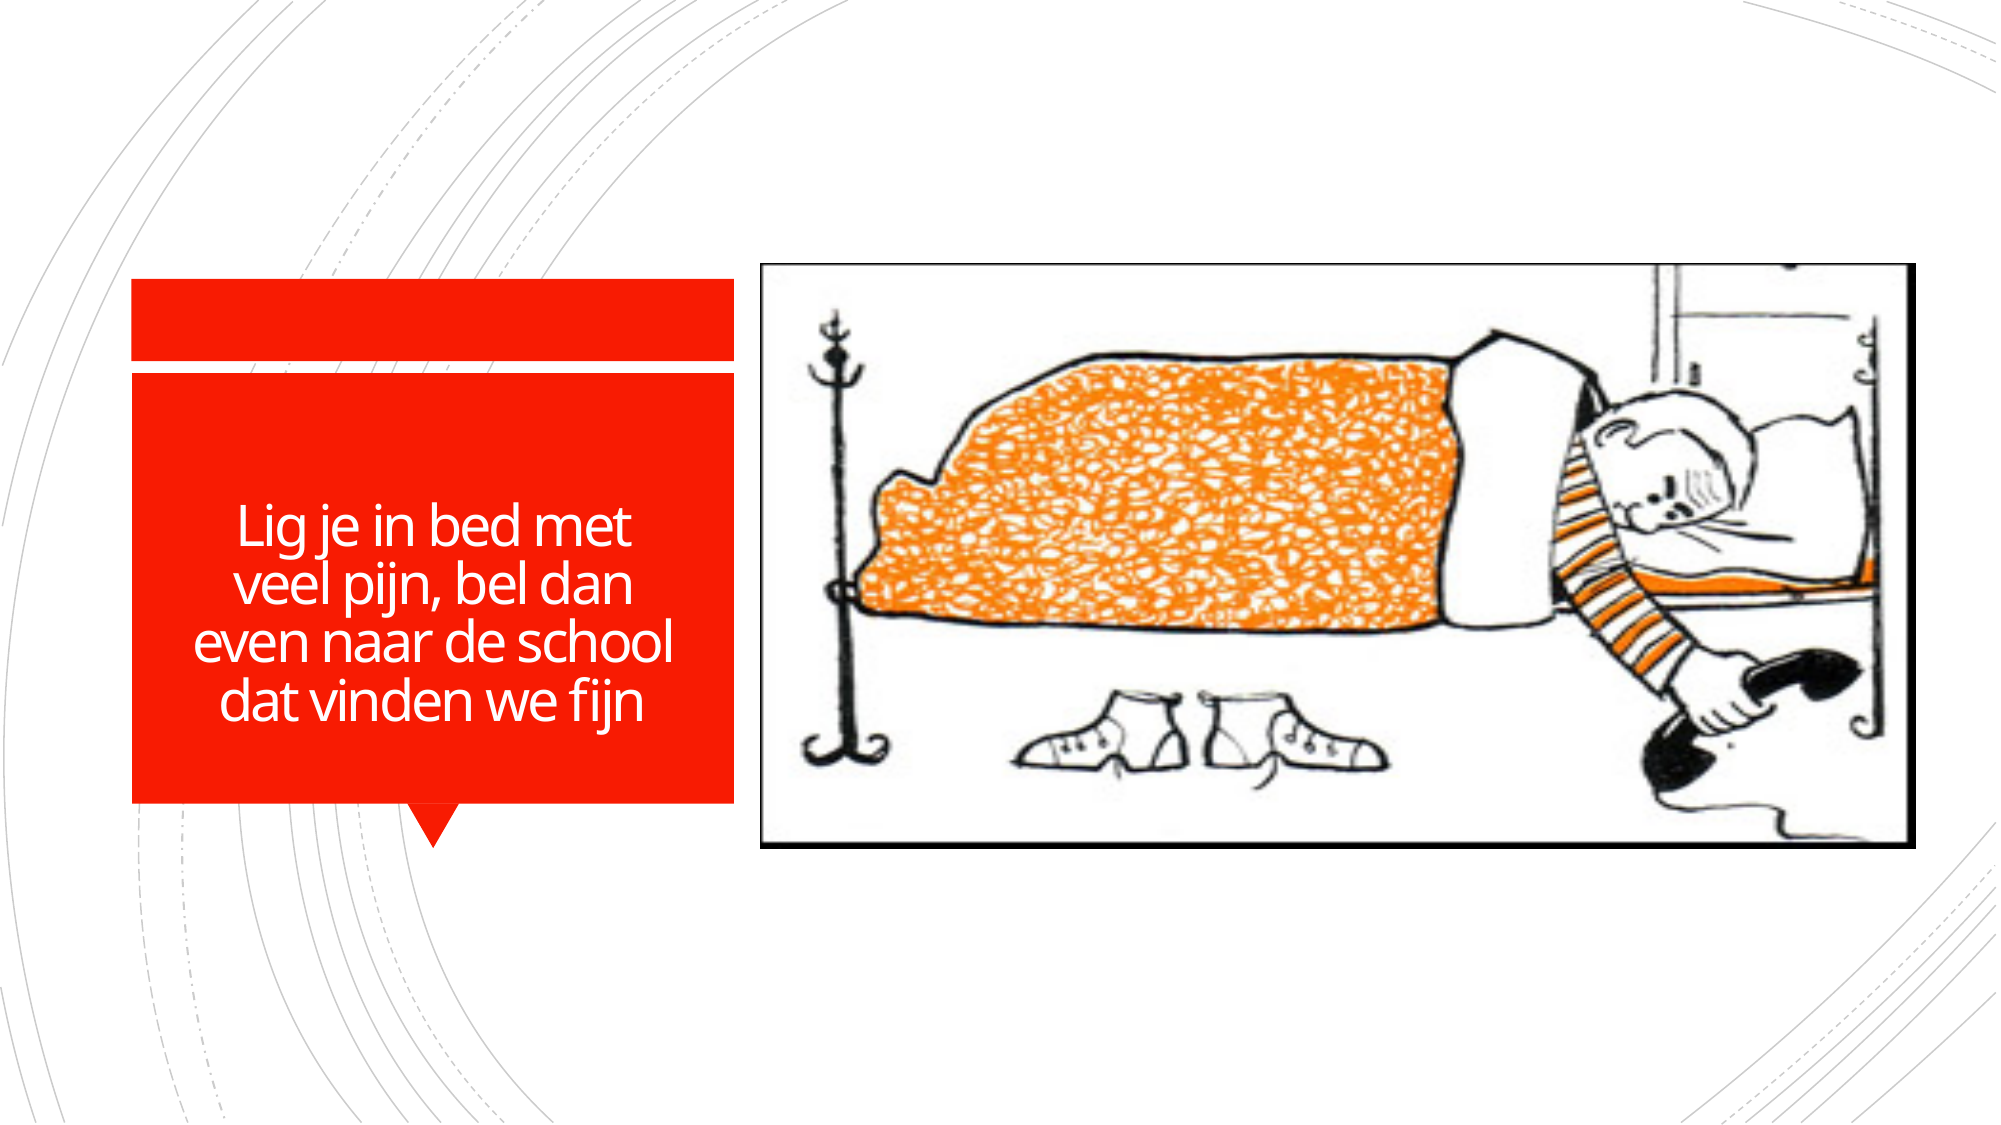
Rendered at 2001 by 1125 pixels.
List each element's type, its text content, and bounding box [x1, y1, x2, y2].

title Lig je in bed met veel pijn, bel dan even naar de school dat vinden we fijn [145, 385, 720, 789]
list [760, 263, 1916, 849]
